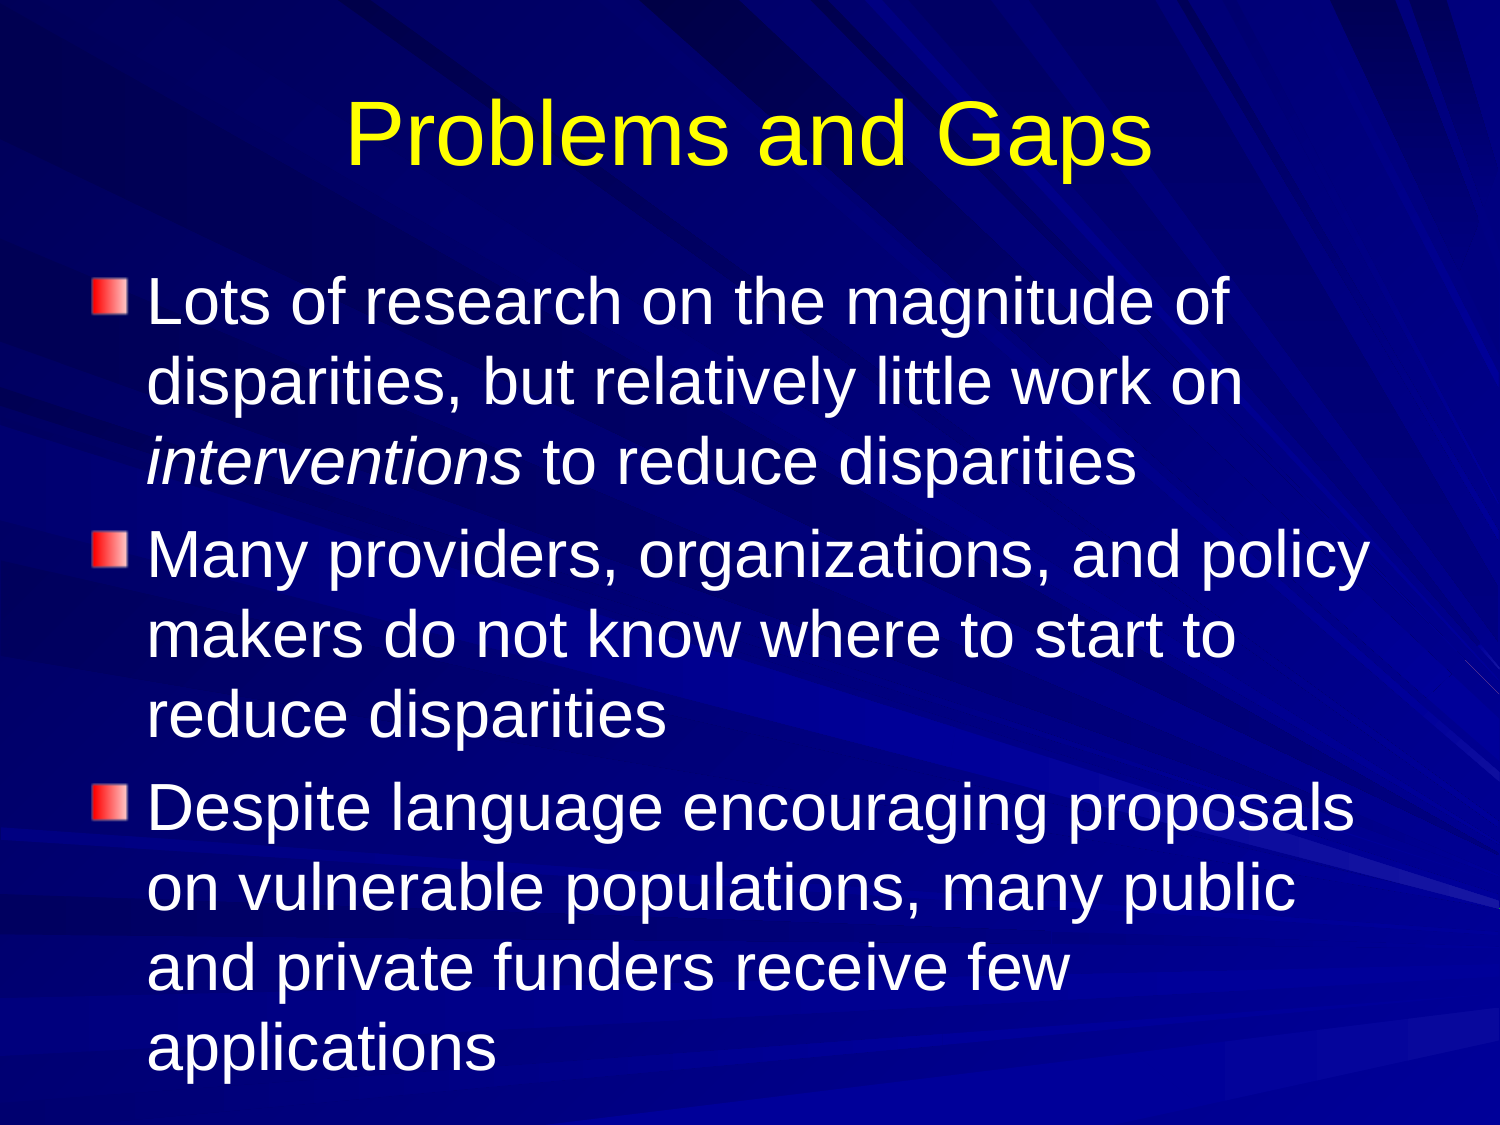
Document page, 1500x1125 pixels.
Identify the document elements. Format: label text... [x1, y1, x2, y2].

picture [90, 276, 132, 319]
title Problems and Gaps [74, 45, 1426, 213]
picture [90, 782, 132, 825]
list Lots of research on the magnitude of disparities, but relatively little work on interventions to reduce disparities Many providers, organizations, and policy makers do not know where to start to reduce disparities Despite language encouraging proposals on vulnerable populations, many public and private funders receive few applications [74, 249, 1426, 1006]
picture [90, 529, 132, 572]
